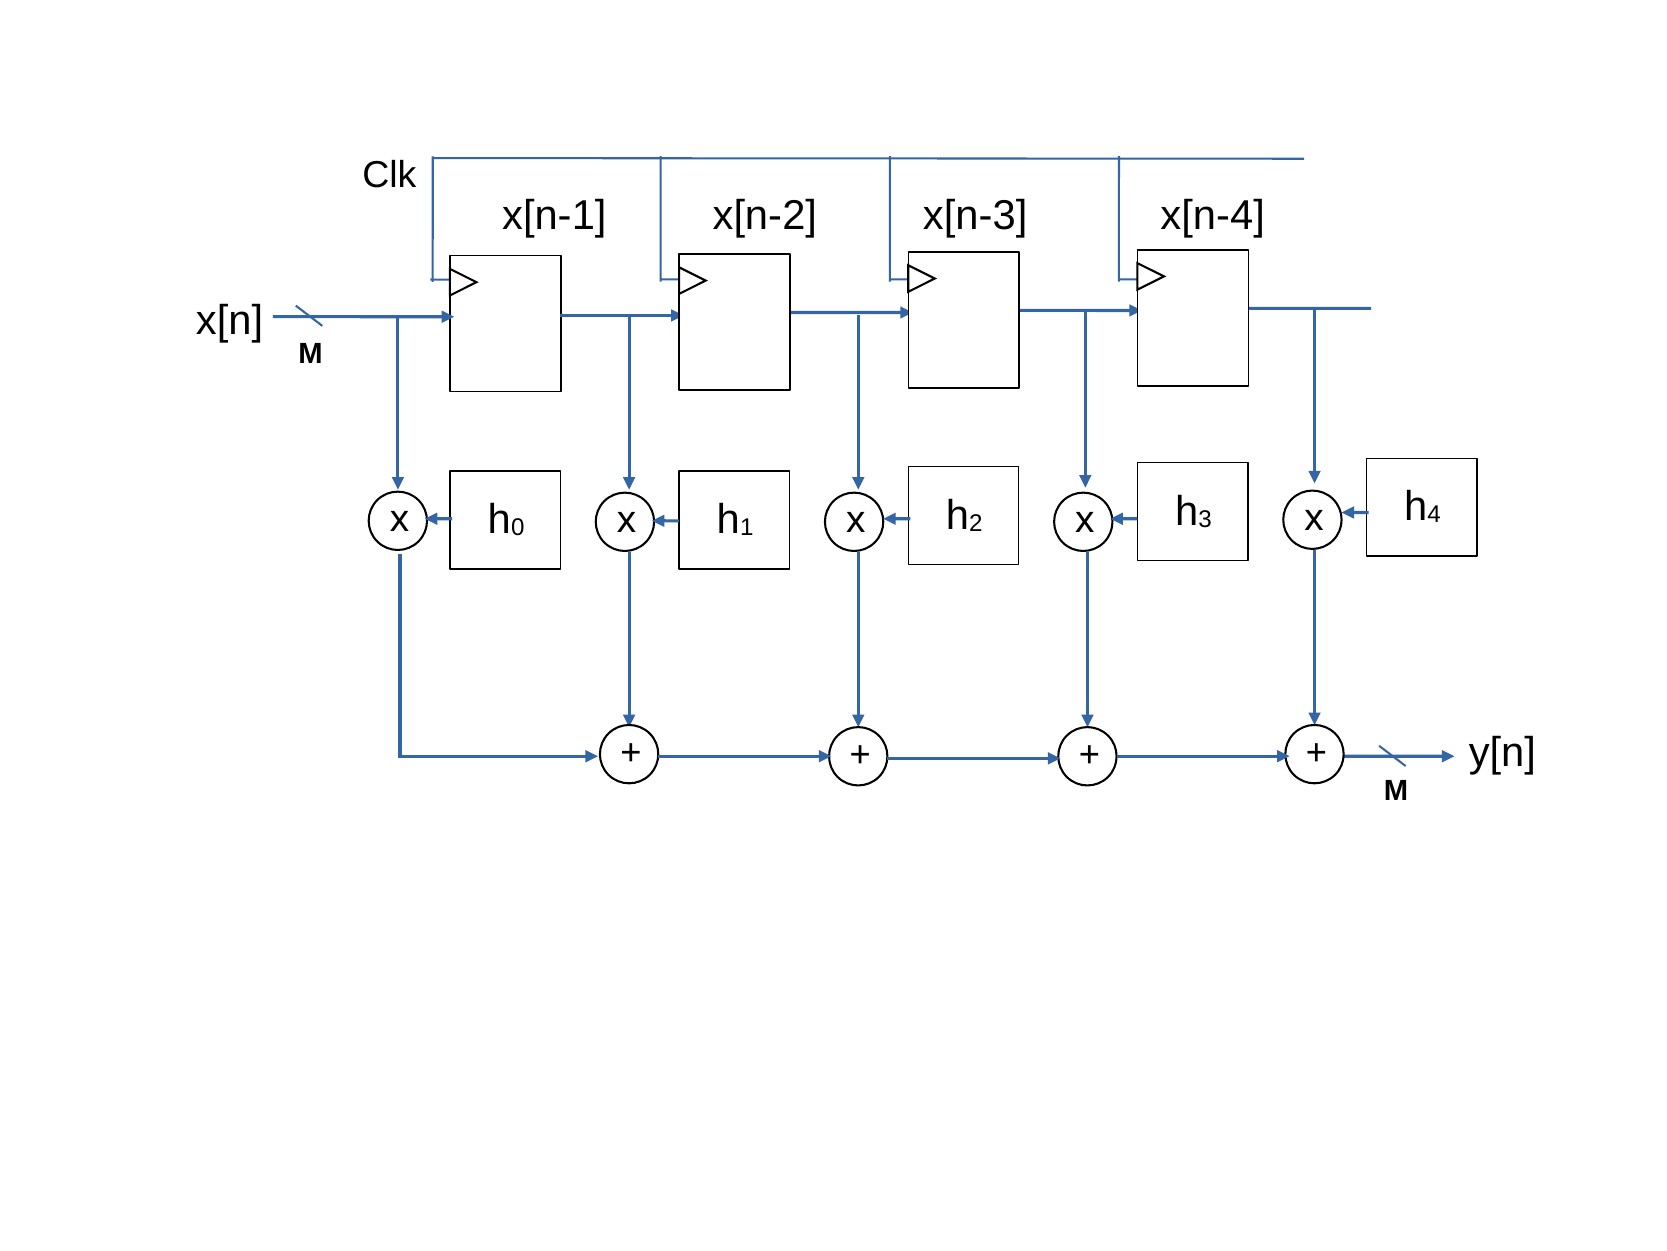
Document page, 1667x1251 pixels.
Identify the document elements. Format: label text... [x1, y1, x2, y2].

text_box y[n] [1468, 725, 1561, 786]
text_box x[n-4] [1160, 187, 1290, 248]
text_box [908, 466, 1019, 565]
text_box [1308, 308, 1321, 480]
text_box [798, 306, 903, 319]
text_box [1366, 458, 1478, 557]
text_box M [260, 327, 361, 376]
text_box [1081, 559, 1094, 719]
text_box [449, 255, 562, 392]
text_box x[n-2] [712, 187, 842, 248]
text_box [824, 489, 884, 552]
text_box [397, 750, 594, 763]
text_box [1125, 750, 1280, 763]
text_box [667, 750, 824, 763]
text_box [599, 724, 659, 784]
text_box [1058, 726, 1117, 786]
text_box [852, 314, 865, 482]
text_box M [1345, 764, 1446, 812]
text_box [678, 470, 790, 569]
text_box [630, 309, 674, 322]
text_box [1137, 462, 1249, 561]
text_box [368, 488, 428, 551]
text_box Clk [362, 150, 473, 228]
text_box x[n-1] [502, 187, 632, 248]
text_box [622, 314, 636, 482]
text_box x[n-3] [922, 187, 1053, 248]
text_box [852, 559, 865, 719]
text_box [399, 310, 444, 323]
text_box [1053, 489, 1113, 552]
text_box [622, 559, 636, 717]
text_box [1393, 750, 1455, 763]
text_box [449, 470, 561, 569]
text_box [1350, 506, 1361, 519]
text_box x[n] [195, 292, 288, 353]
text_box [896, 752, 1053, 765]
text_box [1029, 304, 1132, 317]
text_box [678, 253, 791, 391]
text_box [595, 489, 655, 552]
text_box [391, 314, 405, 481]
text_box [892, 512, 903, 525]
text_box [1137, 249, 1249, 387]
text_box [828, 726, 888, 786]
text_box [1285, 724, 1344, 784]
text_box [908, 251, 1020, 389]
text_box [1308, 556, 1321, 717]
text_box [1283, 487, 1342, 550]
text_box [1079, 312, 1092, 482]
